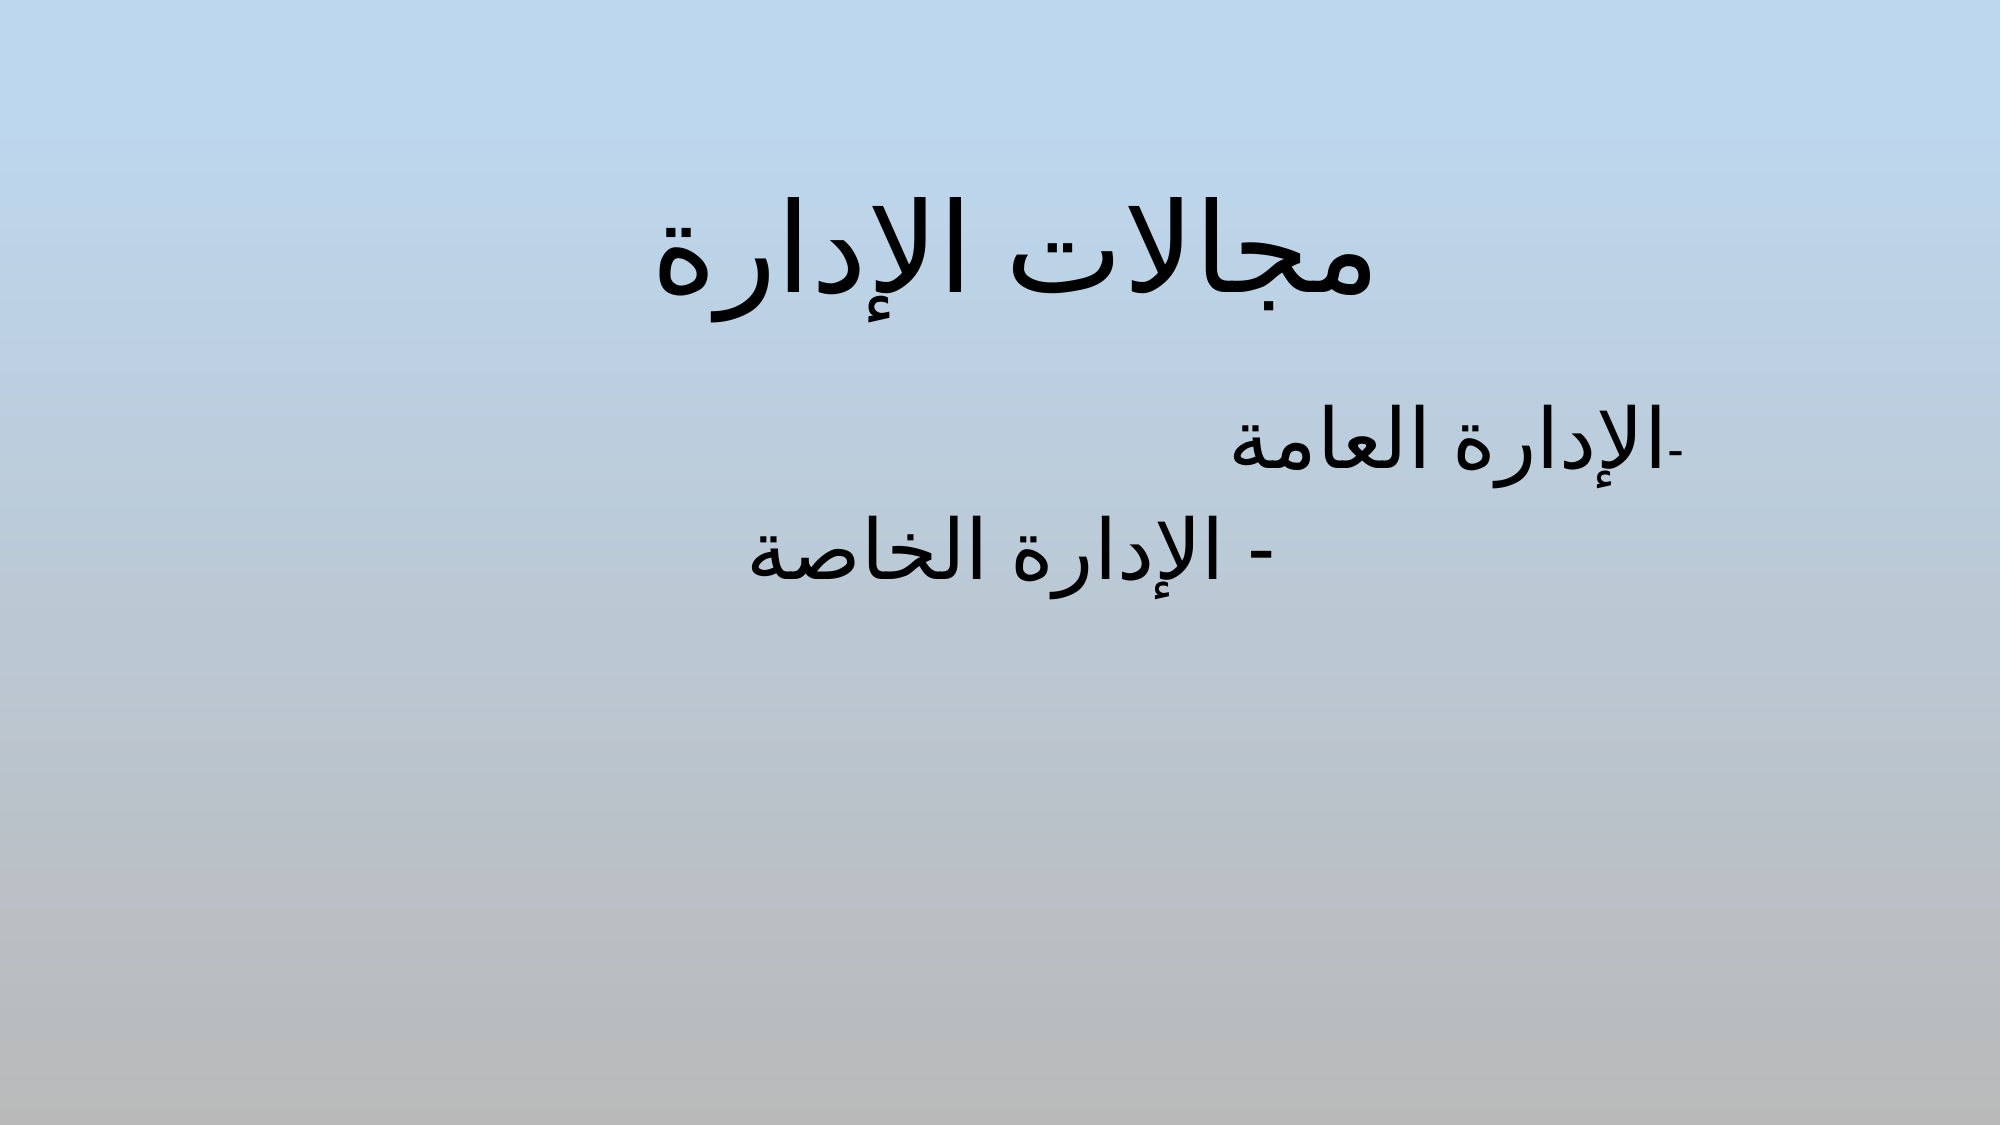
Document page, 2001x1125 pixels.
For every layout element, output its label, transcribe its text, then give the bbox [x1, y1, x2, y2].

title مجالات الإدارة [249, 96, 1750, 327]
subtitle -الإدارة العامة - الإدارة الخاصة [249, 389, 1750, 863]
